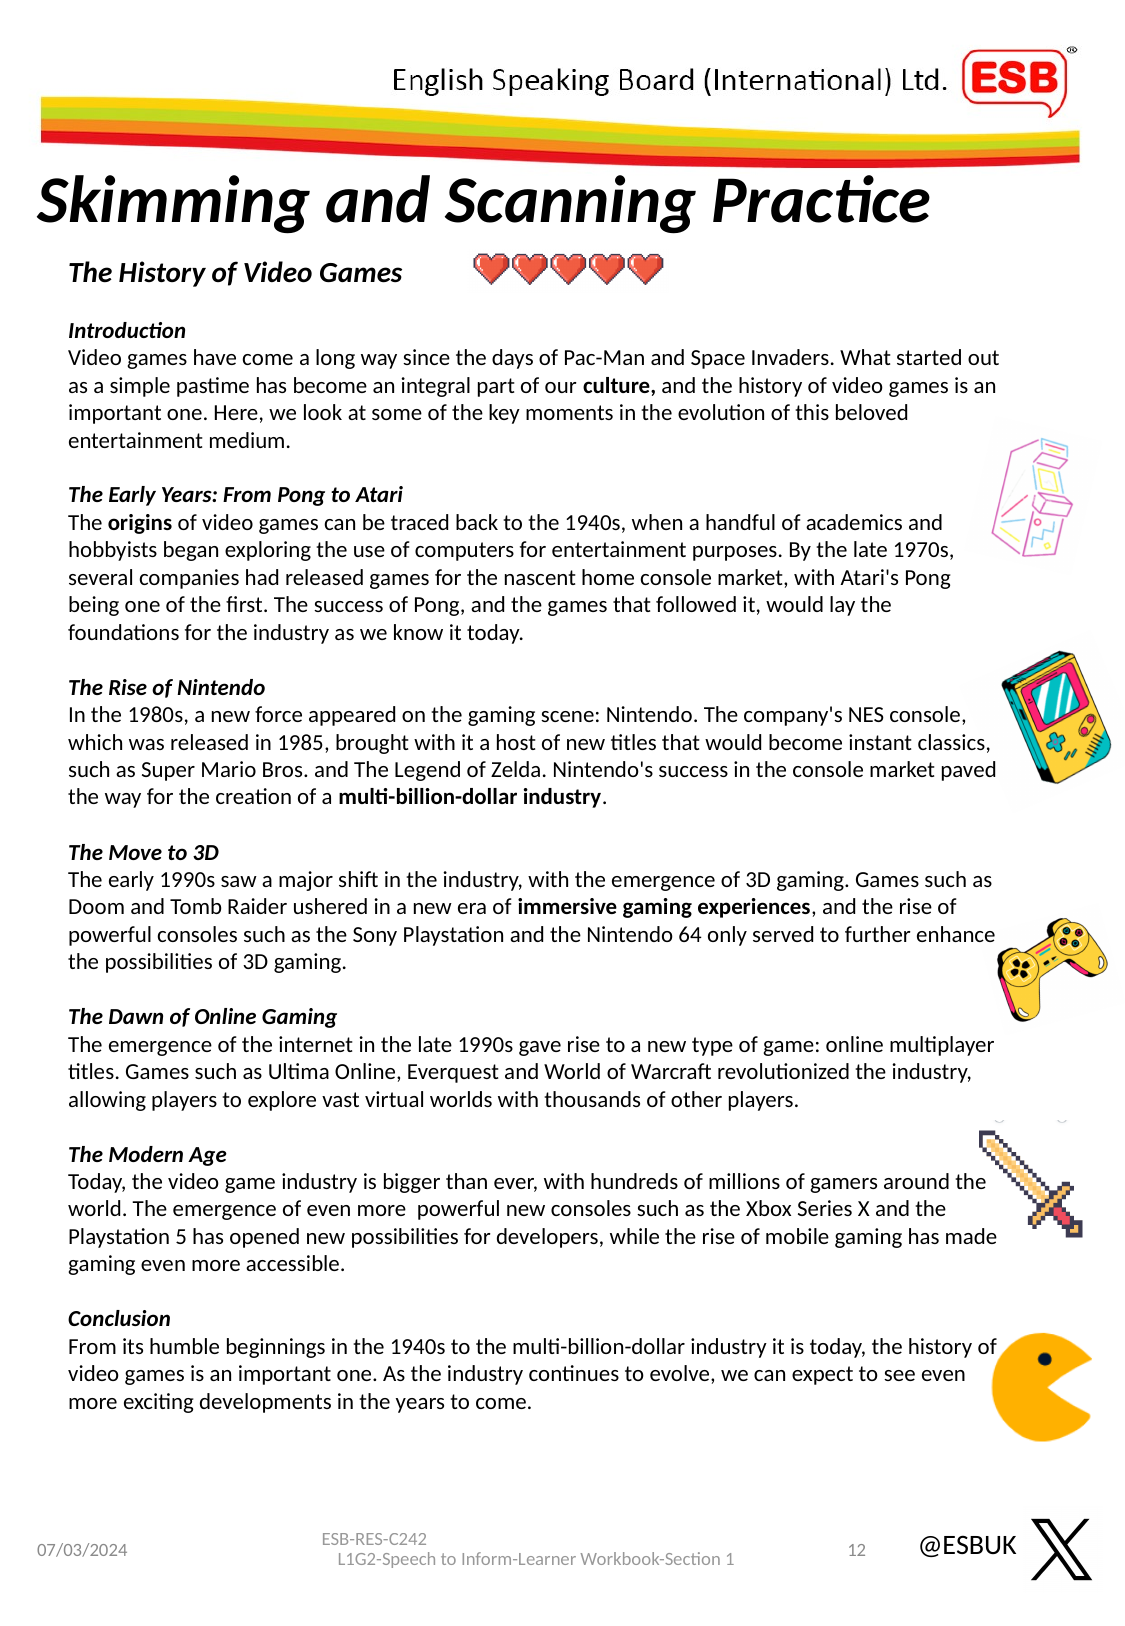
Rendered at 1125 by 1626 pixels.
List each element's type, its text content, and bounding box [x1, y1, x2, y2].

picture [0, 1, 1125, 234]
footer ESB-RES-C242 L1G2-Speech to Inform-Learner Workbook-Section 1 [296, 1506, 697, 1593]
picture [1022, 1506, 1103, 1593]
picture [971, 1317, 1108, 1450]
picture [966, 1120, 1108, 1253]
text_box The History of Video Games Introduction Video games have come a long way since the days of Pac-Man and Space Invaders. What started out as a simple pastime has become an integral part of our culture, and the history of video games is an important one. Here, we look at some of the key moments in the evolution of this beloved entertainment medium. The Early Years: From Pong to Atari The origins of video games can be traced back to the 1940s, when a handful of academics and hobbyists began exploring the use of computers for entertainment purposes. By the late 1970s, several companies had released games for the nascent home console market, with Atari's Pong being one of the first. The success of Pong, and the games that followed it, would lay the foundations for the industry as we know it today. The Rise of Nintendo In the 1980s, a new force appeared on the gaming scene: Nintendo. The company's NES console, which was released in 1985, brought with it a host of new titles that would become instant classics, such as Super Mario Bros. and The Legend of Zelda. Nintendo's success in the console market paved the way for the creation of a multi-billion-dollar industry. The Move to 3D The early 1990s saw a major shift in the industry, with the emergence of 3D gaming. Games such as Doom and Tomb Raider ushered in a new era of immersive gaming experiences, and the rise of powerful consoles such as the Sony Playstation and the Nintendo 64 only served to further enhance the possibilities of 3D gaming. The Dawn of Online Gaming The emergence of the internet in the late 1990s gave rise to a new type of game: online multiplayer titles. Games such as Ultima Online, Everquest and World of Warcraft revolutionized the industry, allowing players to explore vast virtual worlds with thousands of other players. The Modern Age Today, the video game industry is bigger than ever, with hundreds of millions of gamers around the world. The emergence of even more powerful new consoles such as the Xbox Series X and the Playstation 5 has opened new possibilities for developers, while the rise of mobile gaming has made gaming even more accessible. Conclusion From its humble beginnings in the 1940s to the multi-billion-dollar industry it is today, the history of video games is an important one. As the industry continues to evolve, we can expect to see even more exciting developments in the years to come. [53, 245, 1024, 1422]
picture [990, 904, 1124, 1029]
title Skimming and Scanning Practice [22, 136, 993, 267]
slide_number 12 [697, 1506, 882, 1593]
picture [978, 424, 1101, 574]
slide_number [22, 1506, 276, 1593]
picture [466, 249, 669, 293]
picture [981, 631, 1125, 807]
